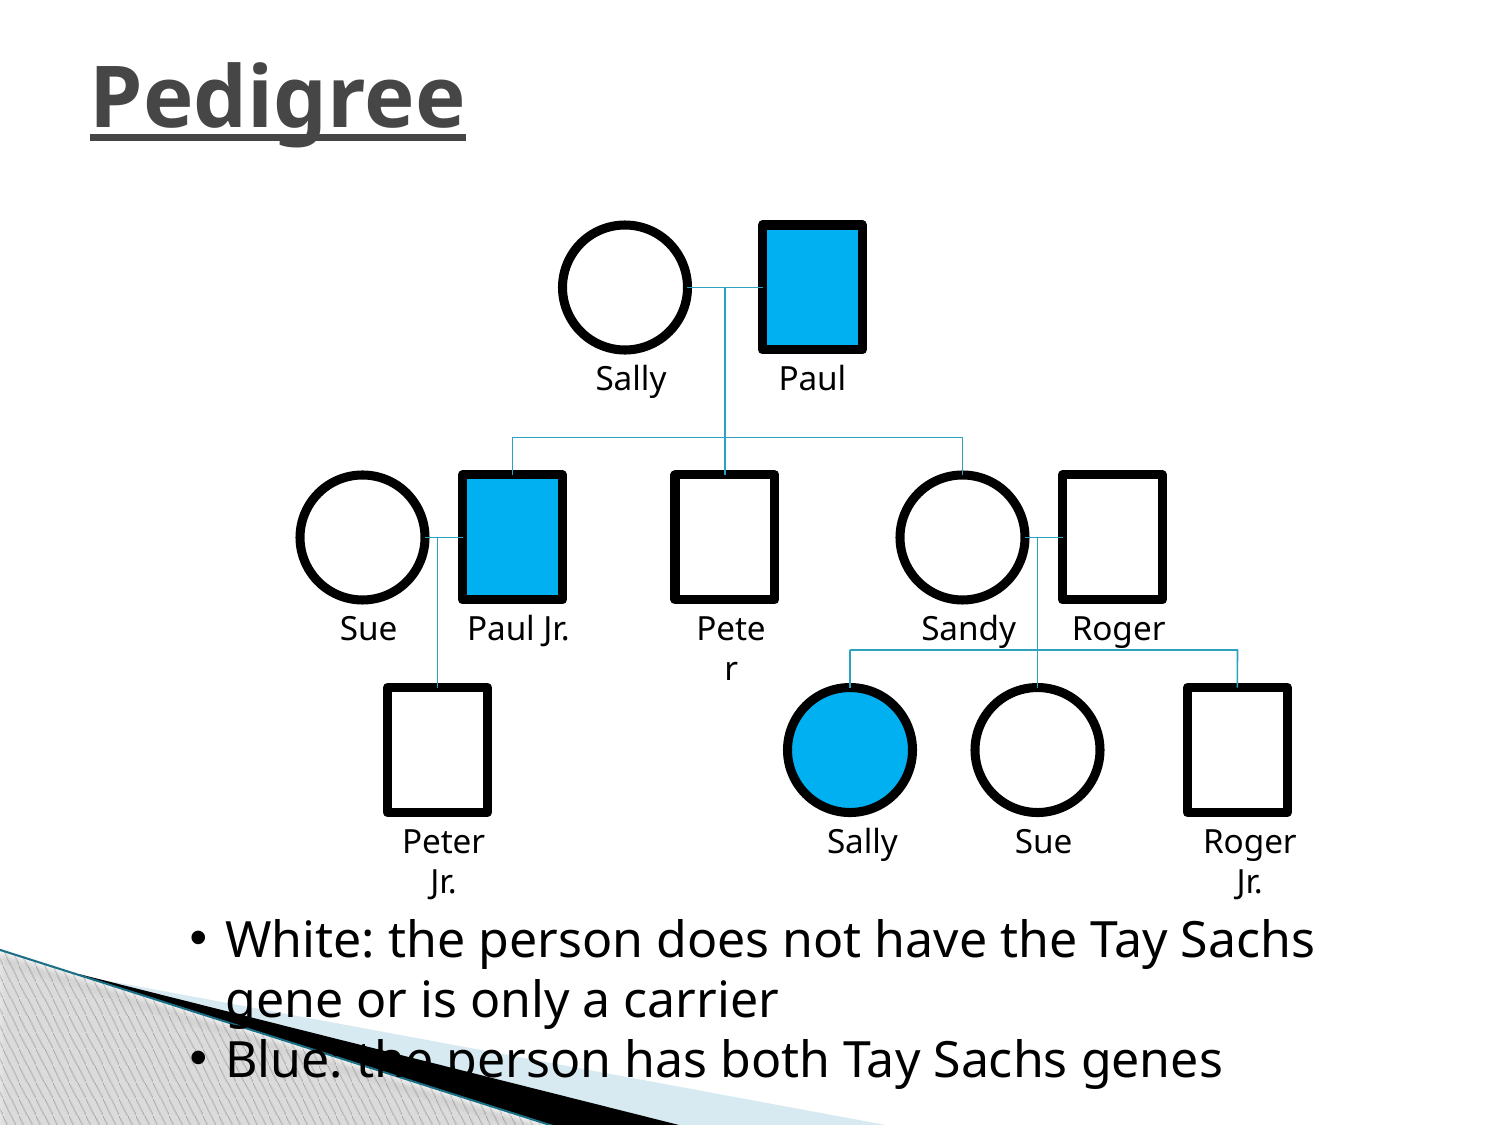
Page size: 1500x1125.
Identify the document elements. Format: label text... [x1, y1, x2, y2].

text_box [670, 470, 779, 604]
text_box Roger [1049, 599, 1188, 649]
title Pedigree [75, 0, 1425, 188]
text_box [1183, 683, 1292, 812]
text_box [758, 220, 867, 354]
text_box Roger Jr. [1174, 812, 1325, 907]
text_box [970, 683, 1105, 812]
text_box Paul [762, 349, 863, 405]
text_box Sally [812, 812, 950, 868]
text_box Paul Jr. [449, 599, 588, 655]
text_box Peter Jr. [374, 812, 513, 907]
text_box [895, 470, 1030, 599]
text_box Sue [299, 599, 438, 655]
text_box [1058, 470, 1167, 599]
text_box [383, 683, 492, 812]
text_box Sandy [899, 599, 1038, 649]
text_box Sue [974, 812, 1113, 868]
text_box [458, 470, 567, 599]
text_box Peter [675, 599, 788, 695]
text_box [295, 470, 430, 599]
text_box Sally [562, 349, 700, 405]
text_box White: the person does not have the Tay Sachs gene or is only a carrier Blue: the person has both Tay Sachs genes [174, 899, 1375, 1095]
text_box [782, 683, 918, 812]
text_box [557, 220, 693, 349]
